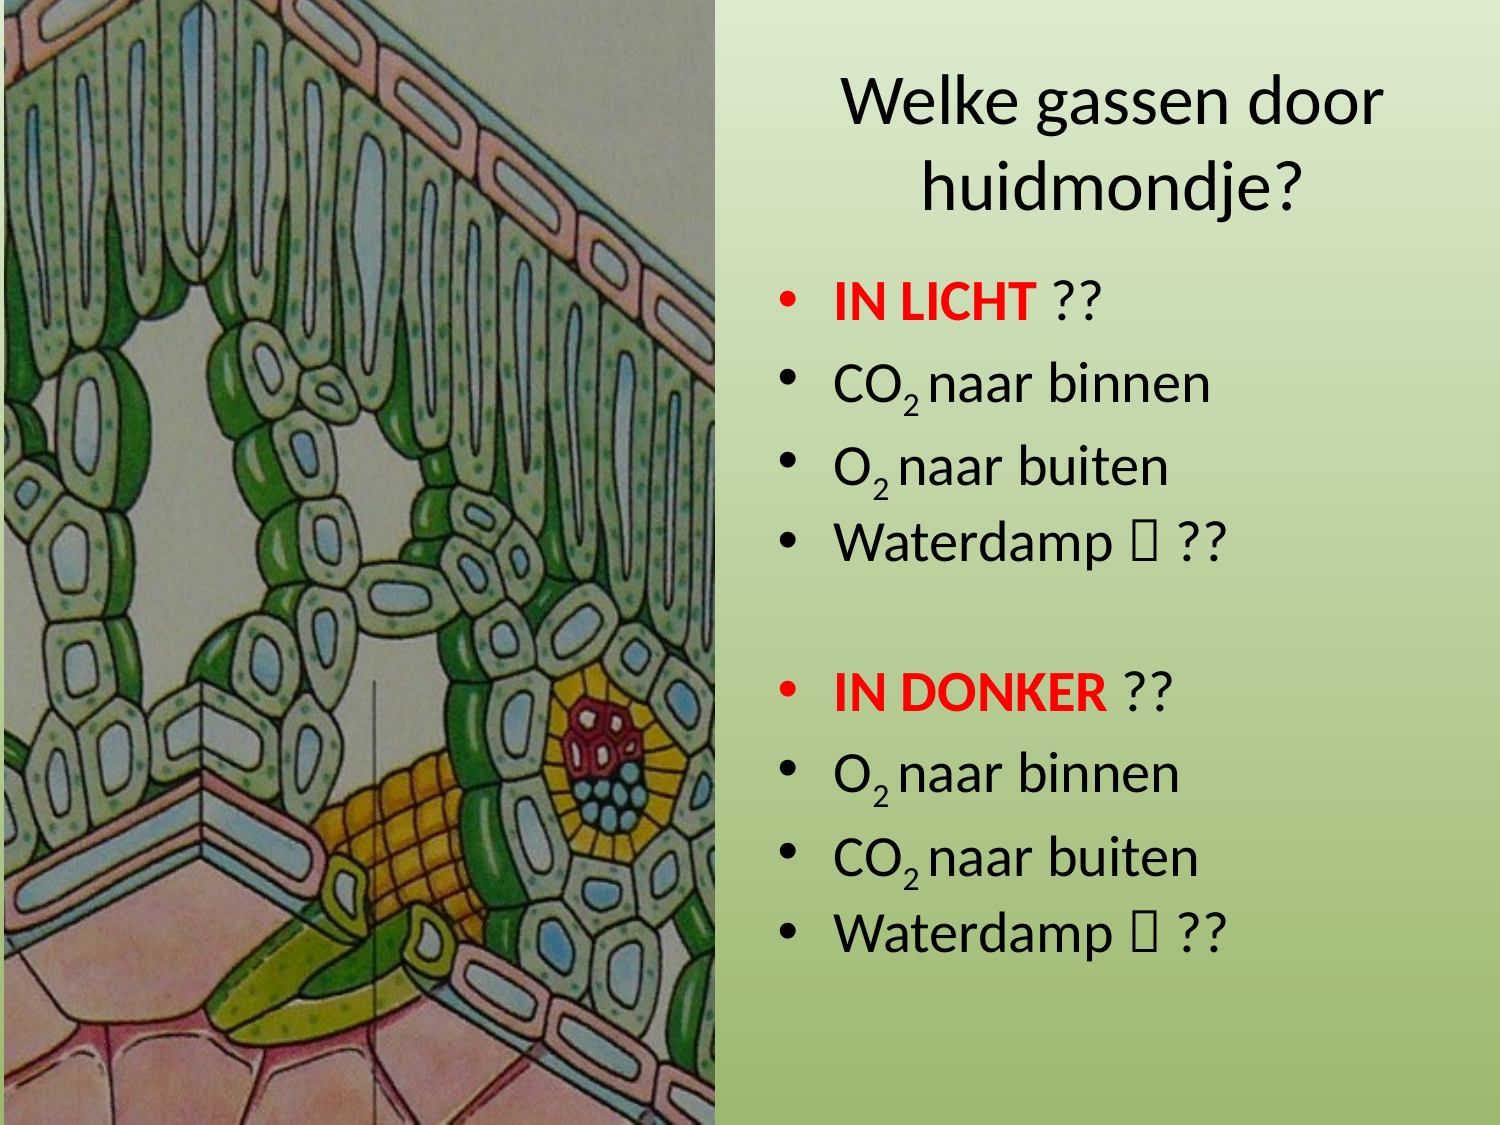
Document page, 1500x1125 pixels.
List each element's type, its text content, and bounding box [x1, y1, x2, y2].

list IN LICHT ?? CO2 naar binnen O2 naar buiten Waterdamp  ?? IN DONKER ?? O2 naar binnen CO2 naar buiten Waterdamp  ?? [762, 262, 1500, 1005]
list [4, 0, 715, 1125]
title Welke gassen door huidmondje? [726, 45, 1500, 233]
